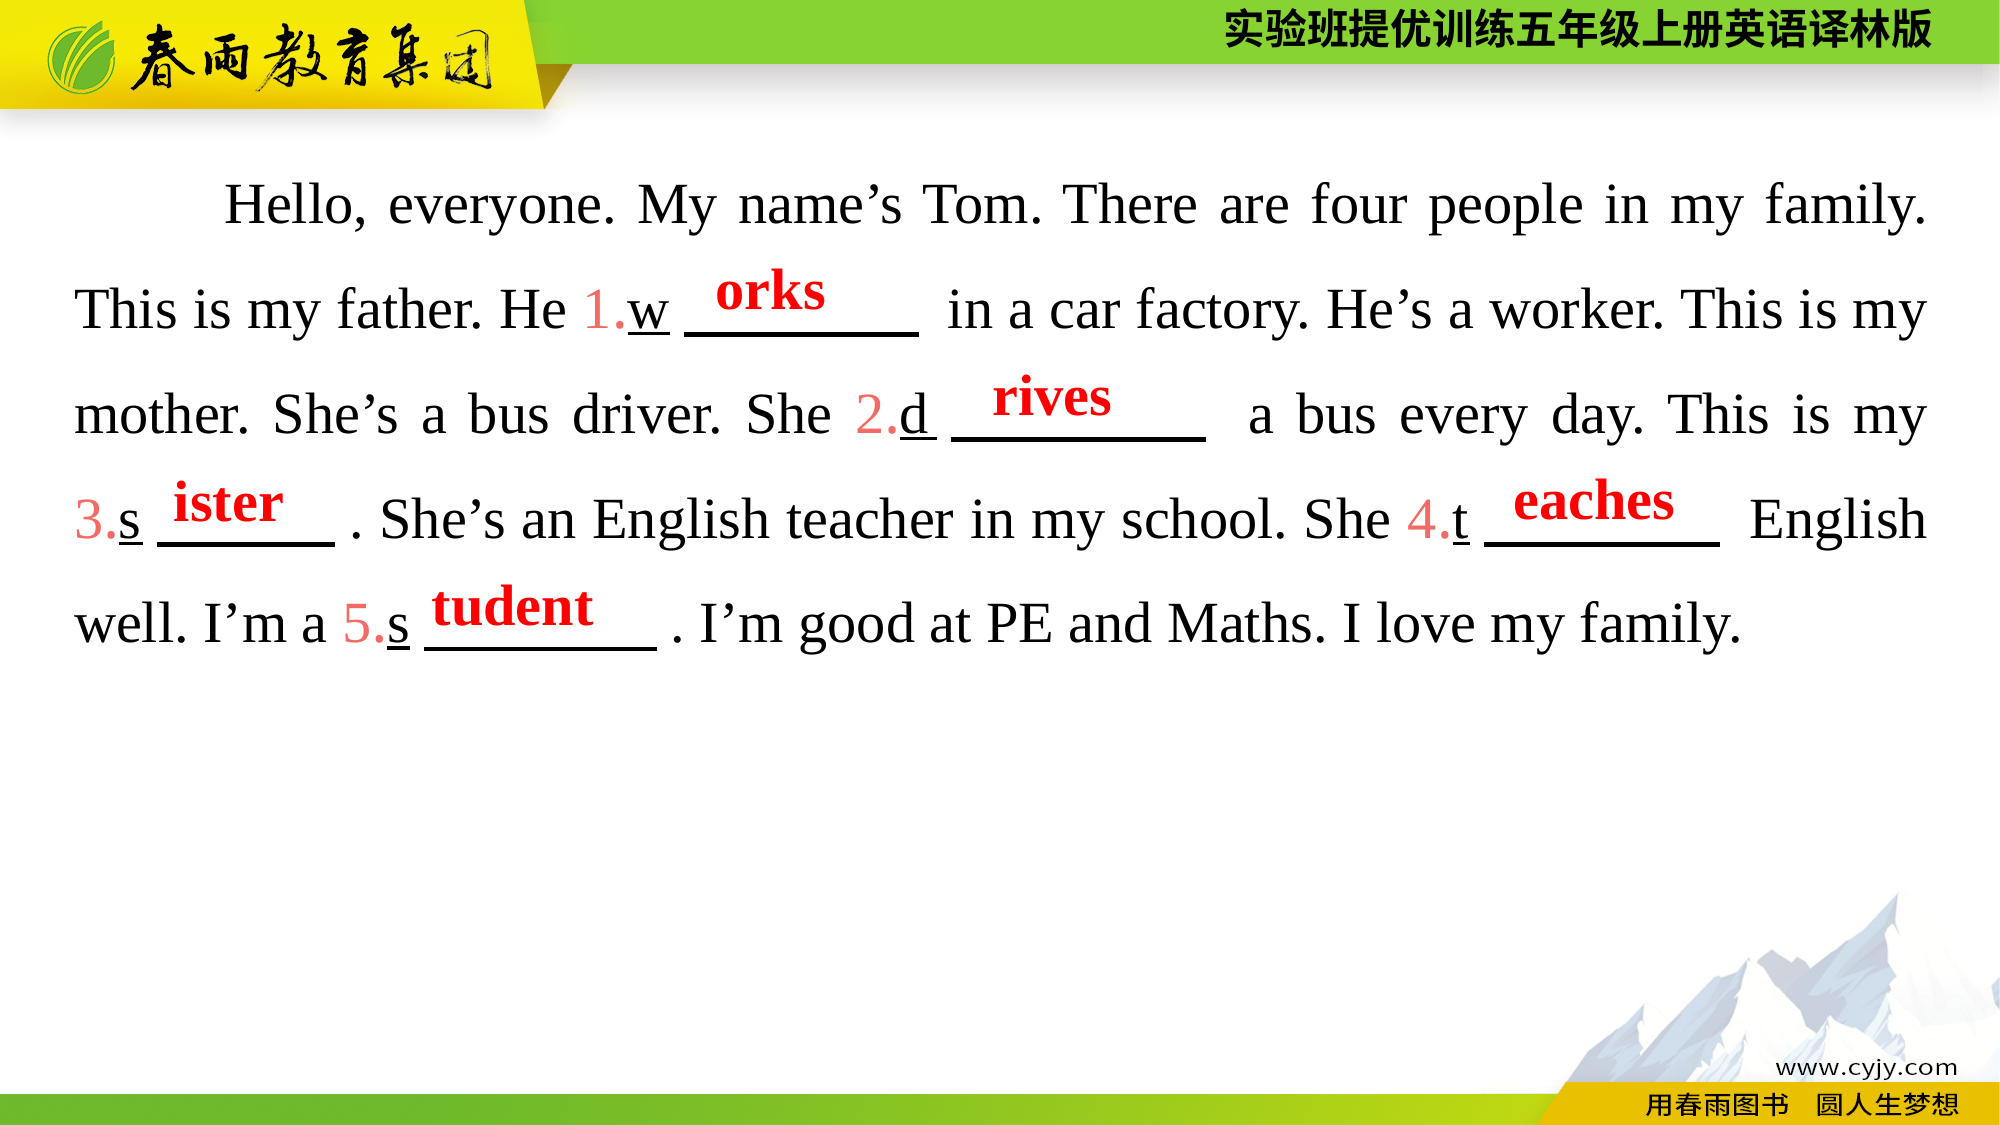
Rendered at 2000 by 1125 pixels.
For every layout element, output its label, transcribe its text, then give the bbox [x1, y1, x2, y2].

text_box ister [159, 456, 299, 541]
text_box eaches [1498, 453, 1691, 539]
text_box orks [701, 243, 842, 329]
list Hello, everyone. My name’s Tom. There are four people in my family. This is my father. He 1.w in a car factory. He’s a worker. This is my mother. She’s a bus driver. She 2.d a bus every day. This is my 3.s . She’s an English teacher in my school. She 4.t English well. I’m a 5.s . I’m good at PE and Maths. I love my family. [59, 122, 1944, 668]
picture [0, 0, 2000, 1125]
text_box tudent [416, 559, 609, 645]
text_box rives [977, 349, 1128, 435]
